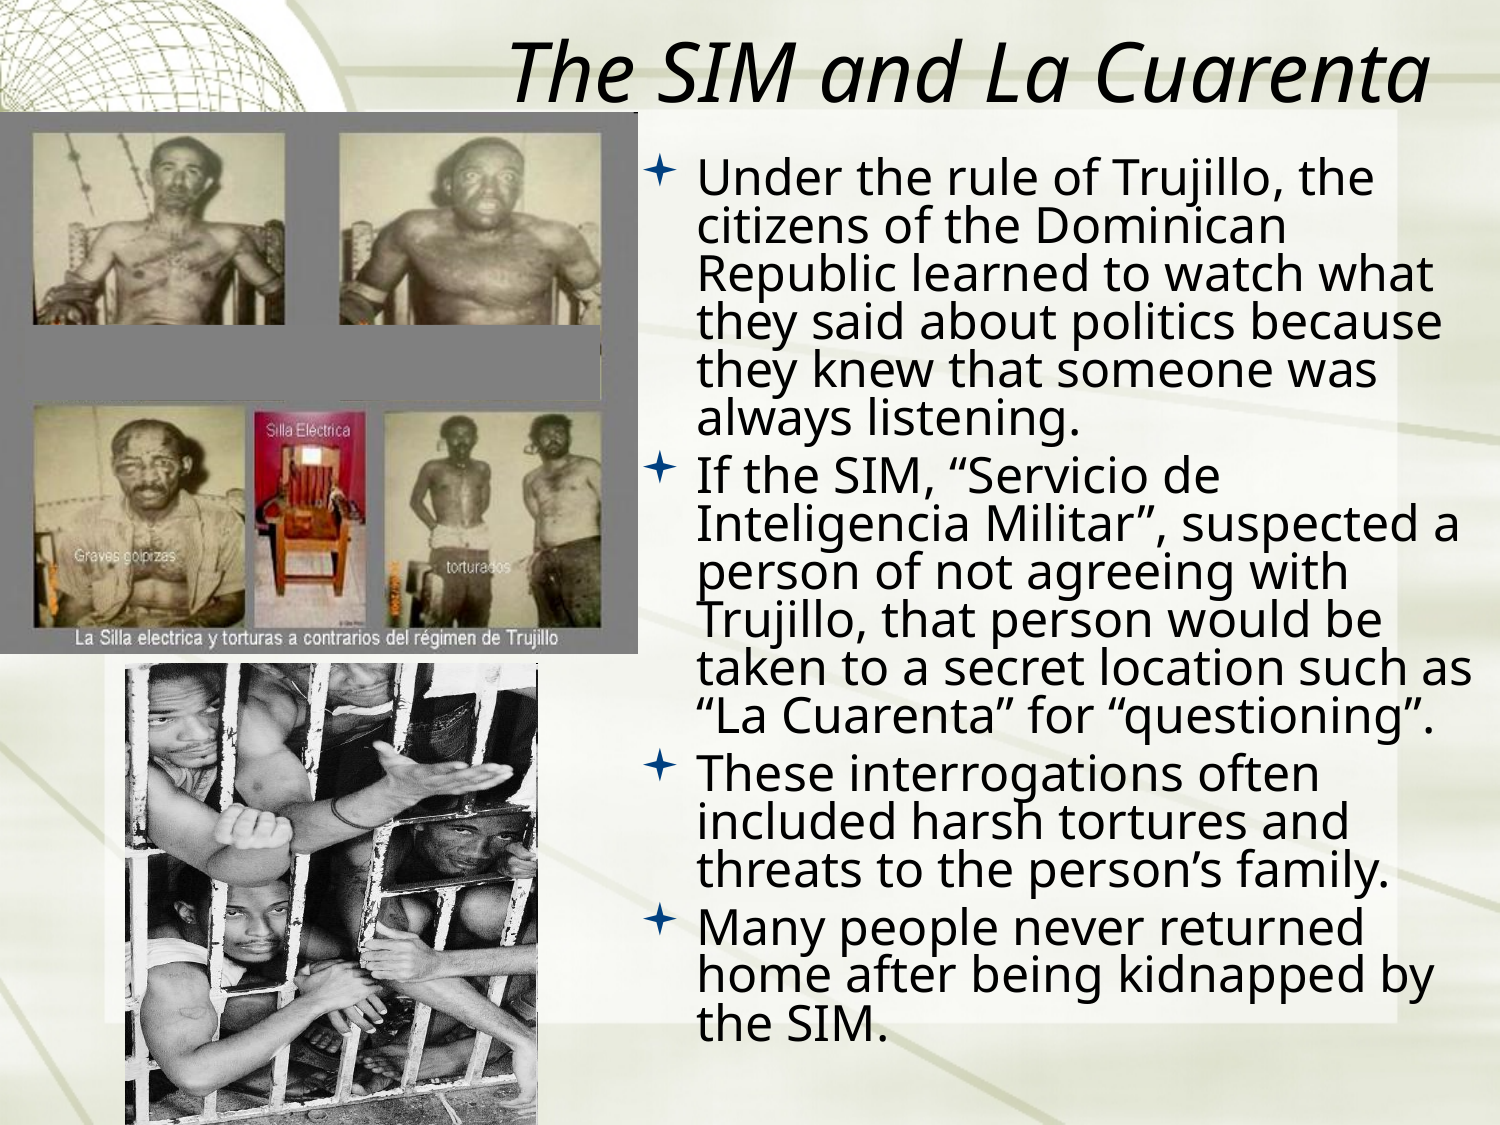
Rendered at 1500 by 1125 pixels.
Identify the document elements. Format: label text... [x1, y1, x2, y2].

title The SIM and La Cuarenta [437, 0, 1500, 138]
picture [0, 0, 1500, 1125]
list Under the rule of Trujillo, the citizens of the Dominican Republic learned to watch what they said about politics because they knew that someone was always listening. If the SIM, “Servicio de Inteligencia Militar”, suspected a person of not agreeing with Trujillo, that person would be taken to a secret location such as “La Cuarenta” for “questioning”. These interrogations often included harsh tortures and threats to the person’s family. Many people never returned home after being kidnapped by the SIM. [624, 149, 1500, 1075]
